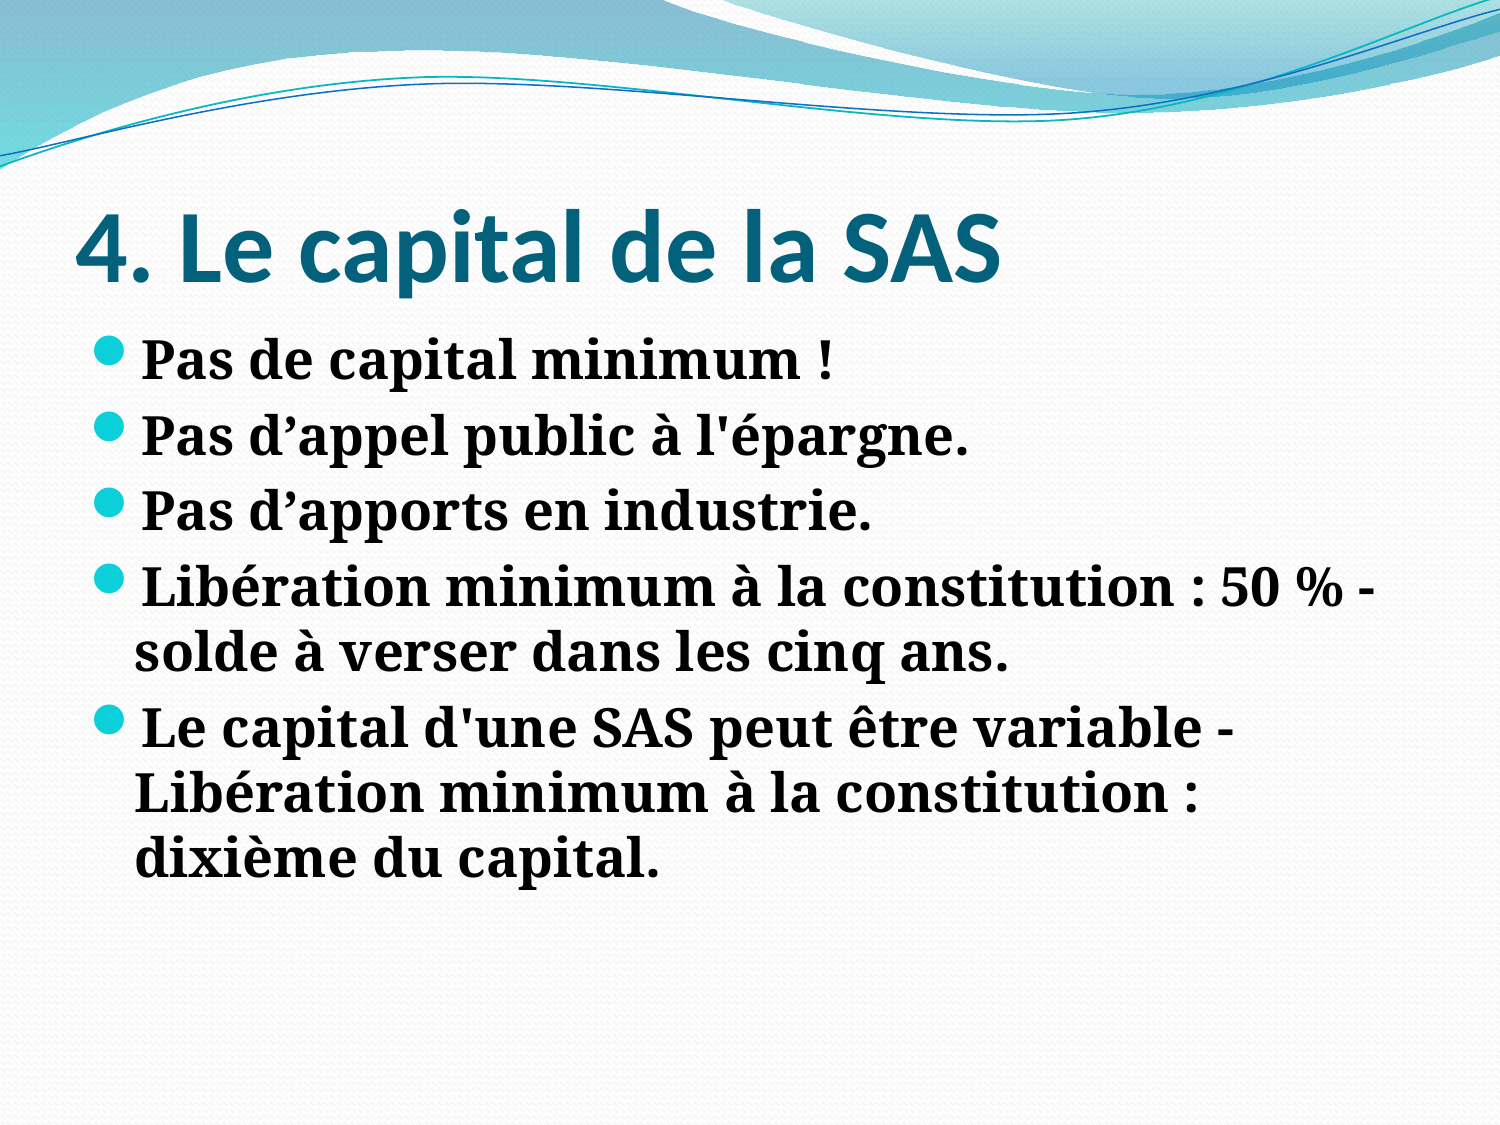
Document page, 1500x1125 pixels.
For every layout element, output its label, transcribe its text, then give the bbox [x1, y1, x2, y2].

title 4. Le capital de la SAS [75, 115, 1425, 303]
list Pas de capital minimum ! Pas d’appel public à l'épargne. Pas d’apports en industrie. Libération minimum à la constitution : 50 % - solde à verser dans les cinq ans. Le capital d'une SAS peut être variable - Libération minimum à la constitution : dixième du capital. [75, 317, 1425, 1038]
